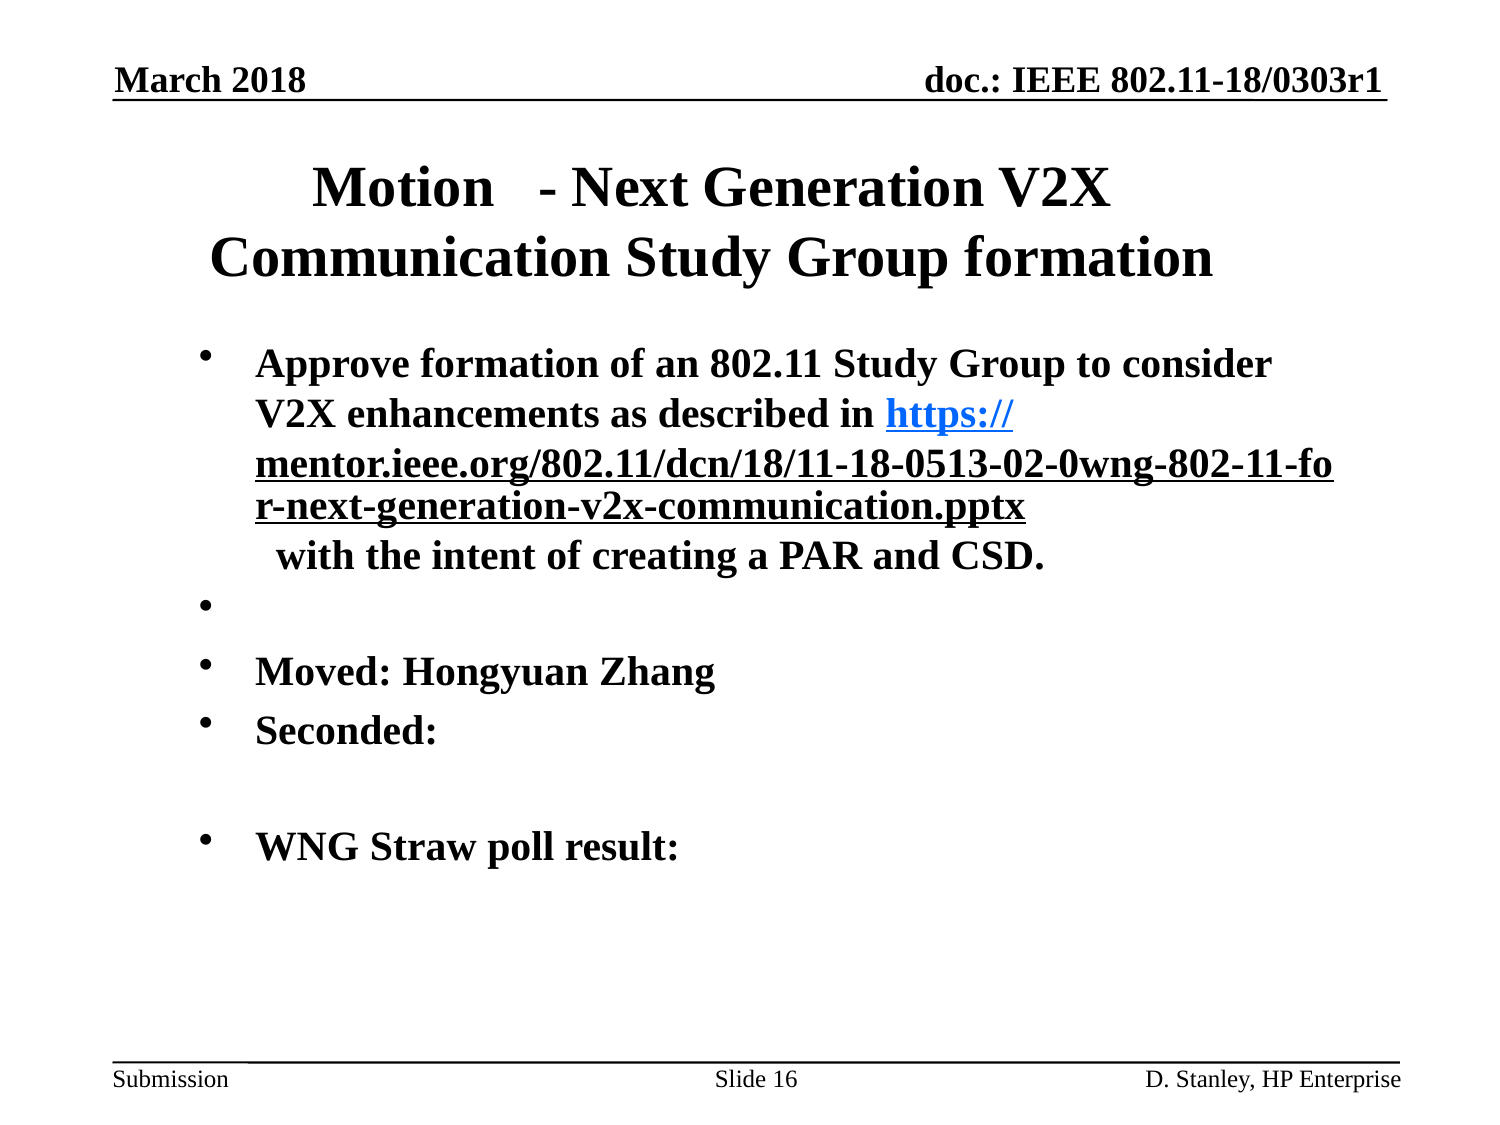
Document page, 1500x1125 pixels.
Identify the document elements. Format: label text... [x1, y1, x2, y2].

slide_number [114, 54, 335, 101]
text_box Approve formation of an 802.11 Study Group to consider V2X enhancements as described in https://mentor.ieee.org/802.11/dcn/18/11-18-0513-02-0wng-802-11-for-next-generation-v2x-communication.pptx with the intent of creating a PAR and CSD. Moved: Hongyuan Zhang Seconded: WNG Straw poll result: [187, 329, 1353, 963]
slide_number Slide 16 [712, 1061, 801, 1093]
text_box Motion - Next Generation V2X Communication Study Group formation [159, 152, 1266, 284]
footer D. Stanley, HP Enterprise [1082, 1061, 1402, 1093]
